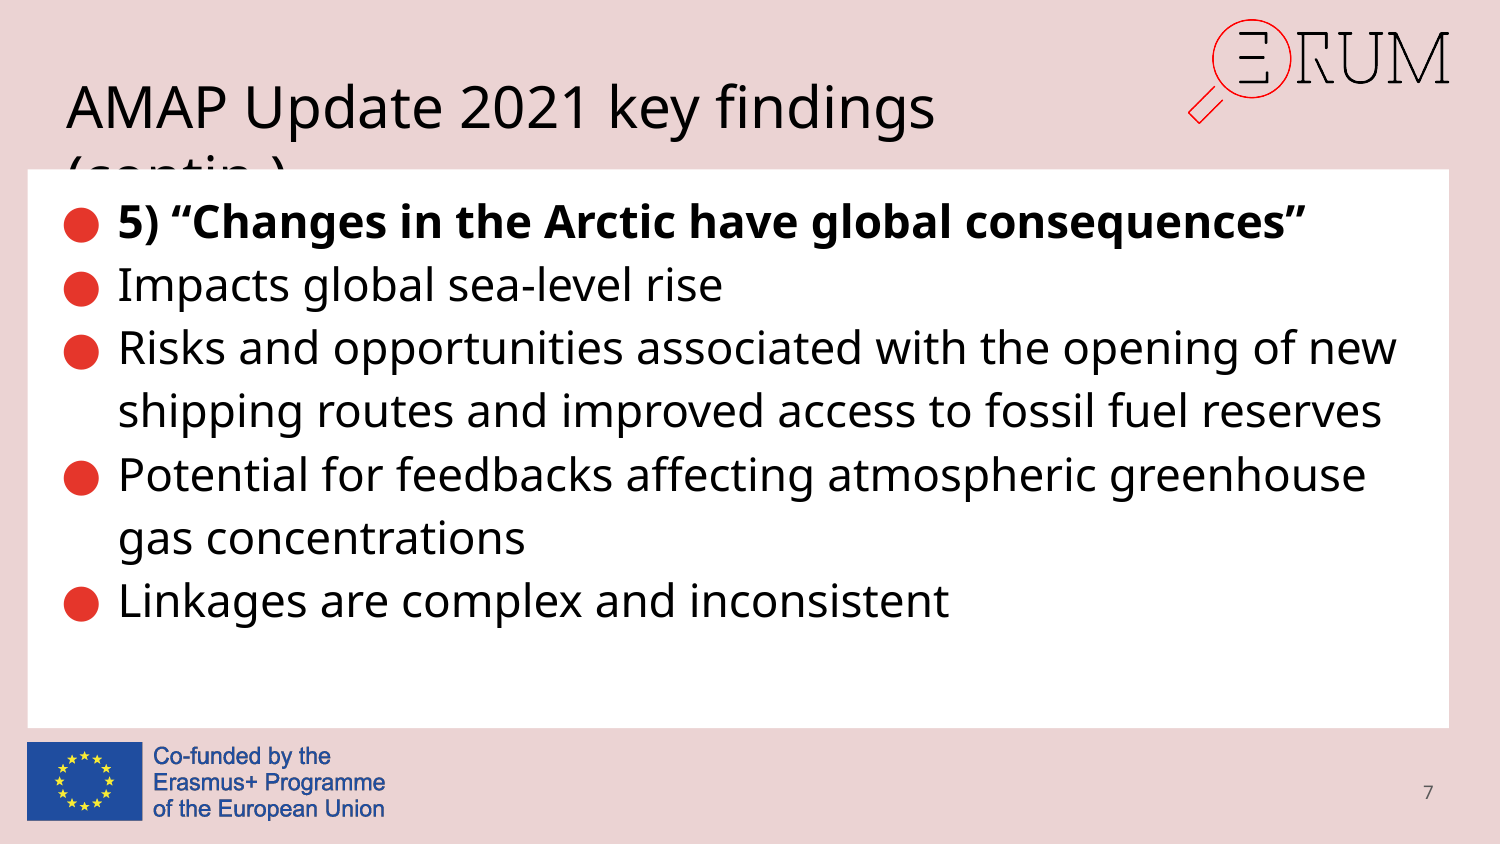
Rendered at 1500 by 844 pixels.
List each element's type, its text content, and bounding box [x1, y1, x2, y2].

title AMAP Update 2021 key findings (contin.) [51, 55, 1168, 150]
slide_number 7 [1358, 761, 1449, 826]
picture [1136, 0, 1500, 137]
list 5) “Changes in the Arctic have global consequences” Impacts global sea-level rise Risks and opportunities associated with the opening of new shipping routes and improved access to fossil fuel reserves Potential for feedbacks affecting atmospheric greenhouse gas concentrations Linkages are complex and inconsistent [27, 169, 1449, 729]
picture [27, 742, 385, 821]
